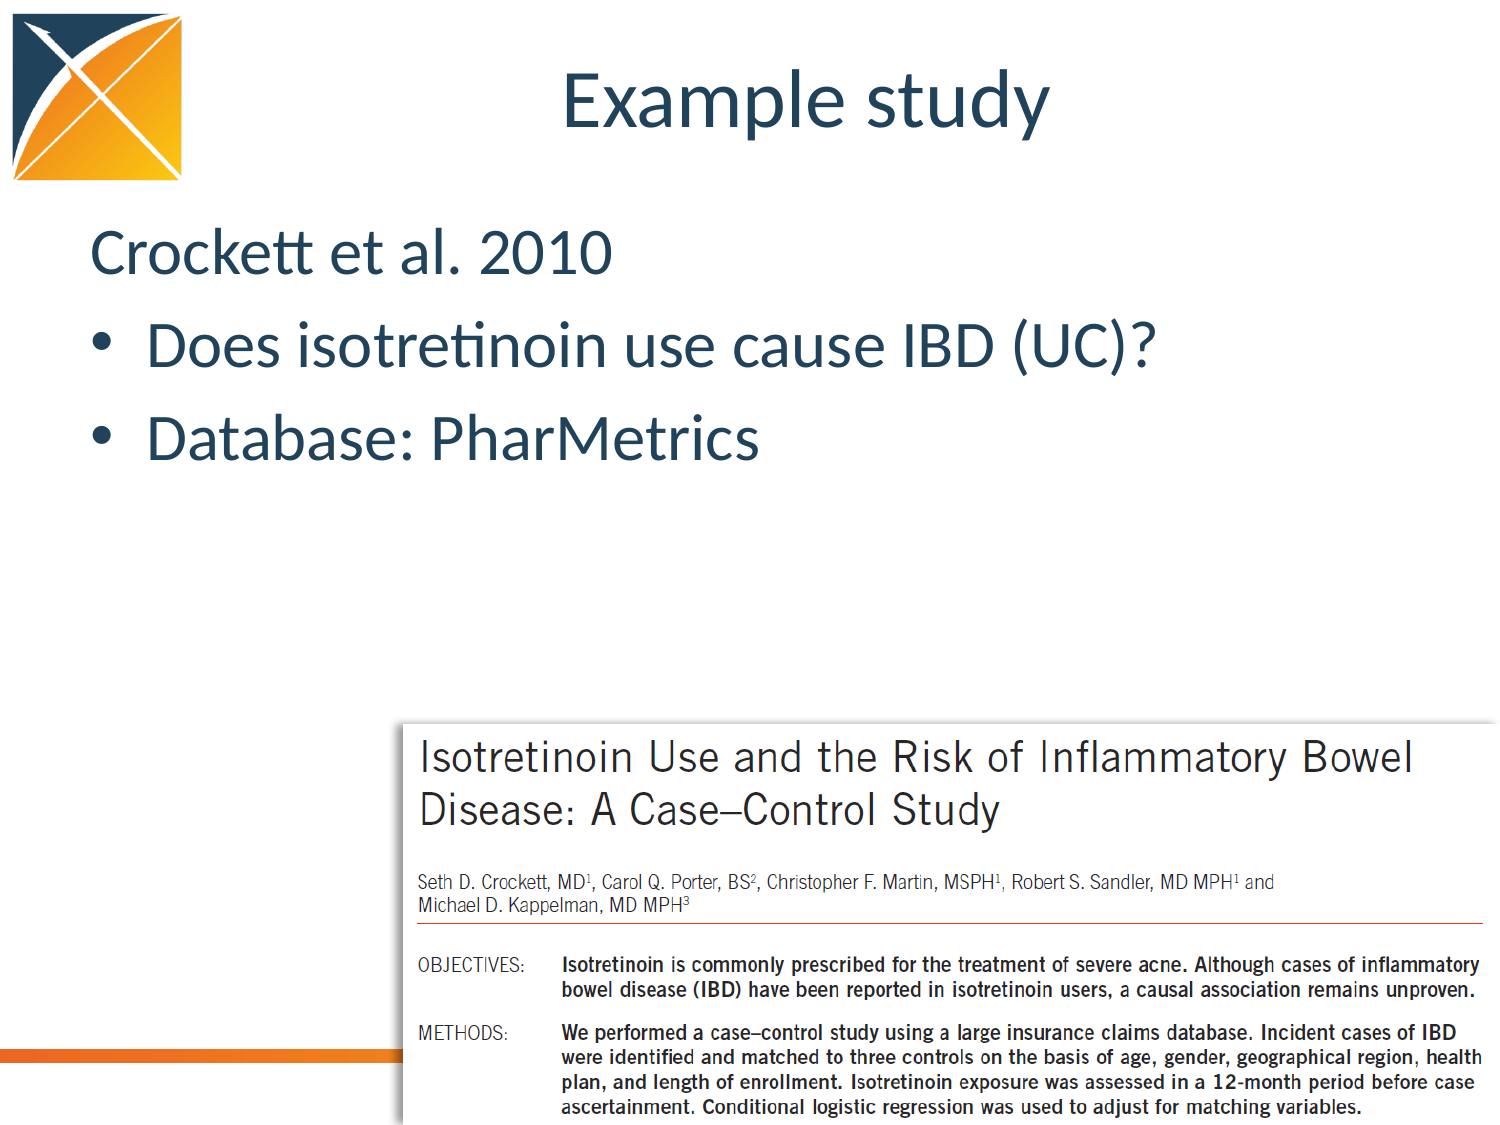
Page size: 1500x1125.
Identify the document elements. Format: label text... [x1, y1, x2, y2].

picture [0, 0, 206, 200]
title Example study [187, 24, 1425, 163]
list Crockett et al. 2010 Does isotretinoin use cause IBD (UC)? Database: PharMetrics [75, 200, 1425, 1005]
picture [402, 724, 1500, 1125]
